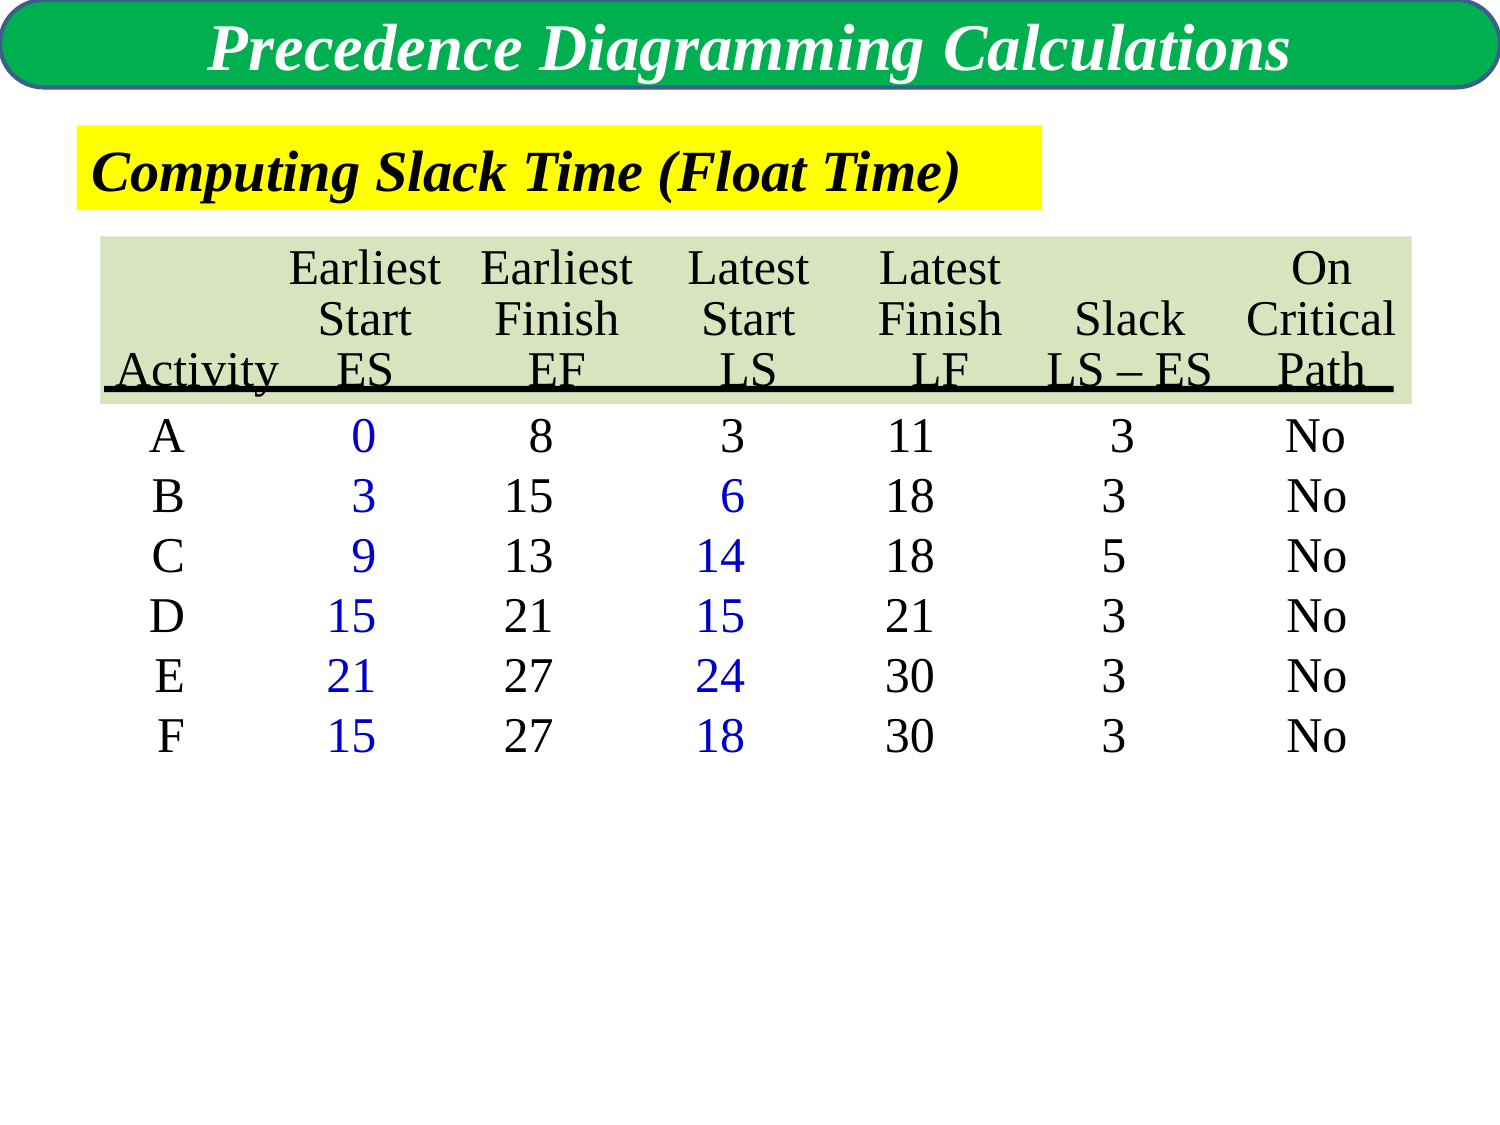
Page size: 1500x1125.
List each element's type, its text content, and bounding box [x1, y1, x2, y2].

text_box Computing Slack Time (Float Time) [76, 125, 1043, 211]
text_box Precedence Diagramming Calculations [0, 0, 1500, 90]
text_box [93, 236, 1419, 774]
